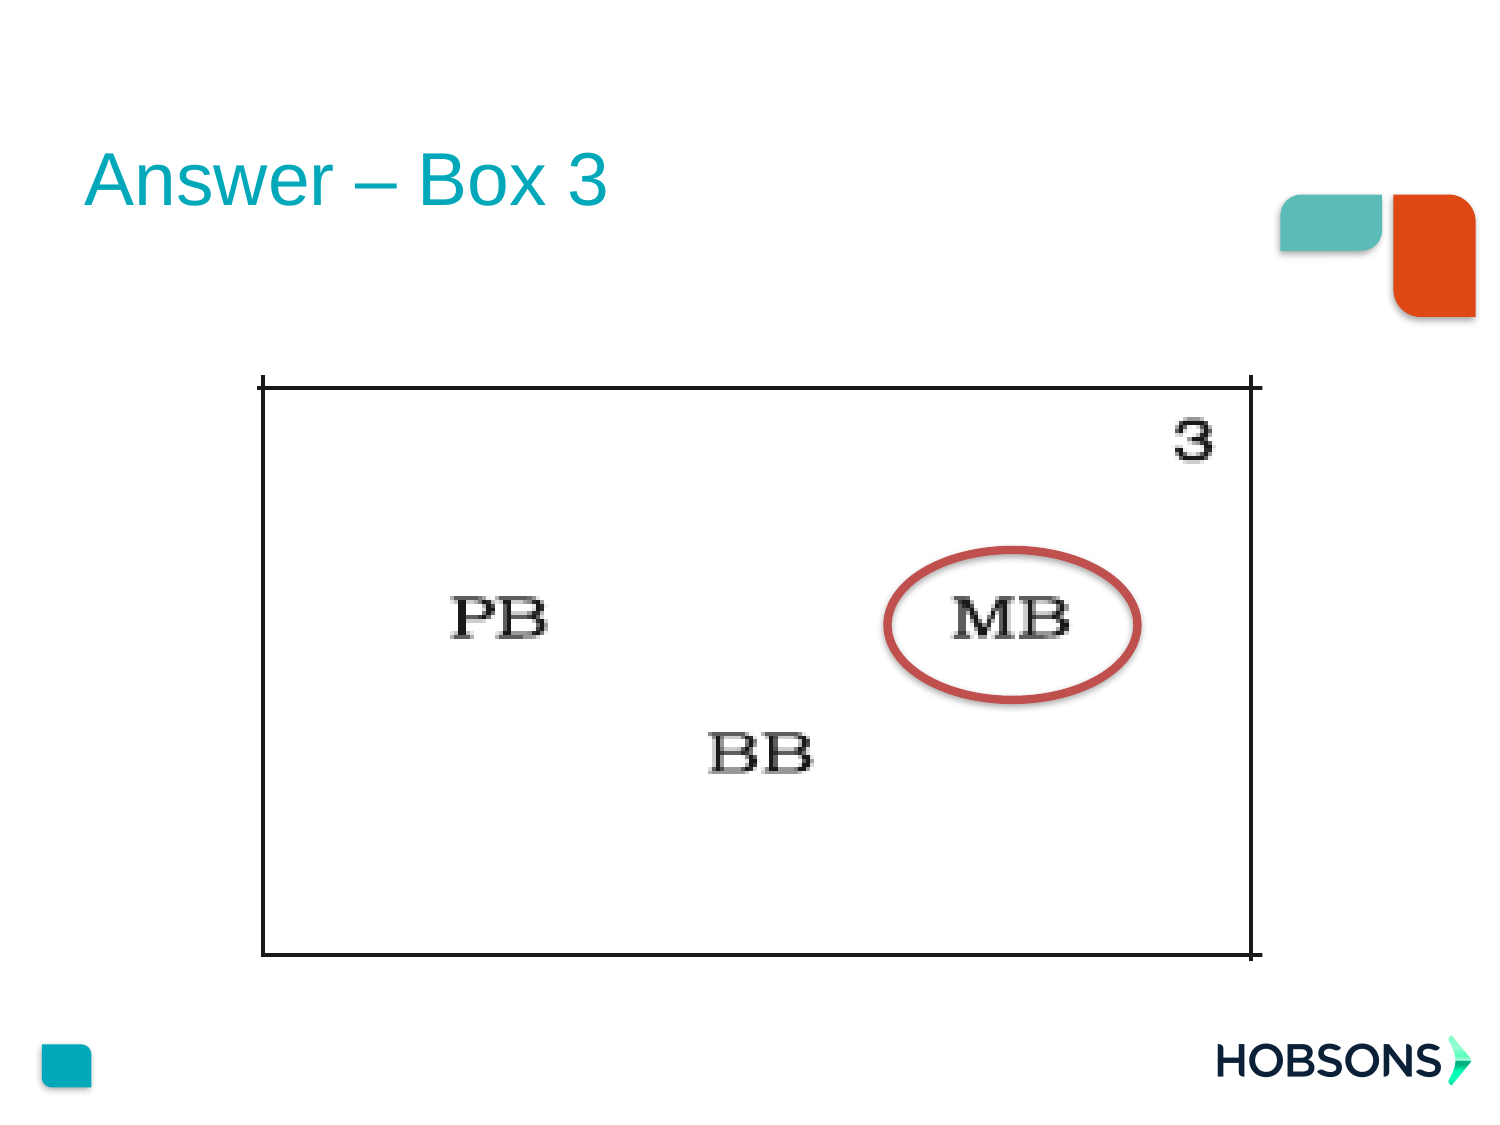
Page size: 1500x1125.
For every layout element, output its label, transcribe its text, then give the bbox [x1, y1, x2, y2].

picture [199, 374, 1263, 1001]
title Answer – Box 3 [69, 48, 1239, 236]
picture [1208, 1030, 1481, 1091]
